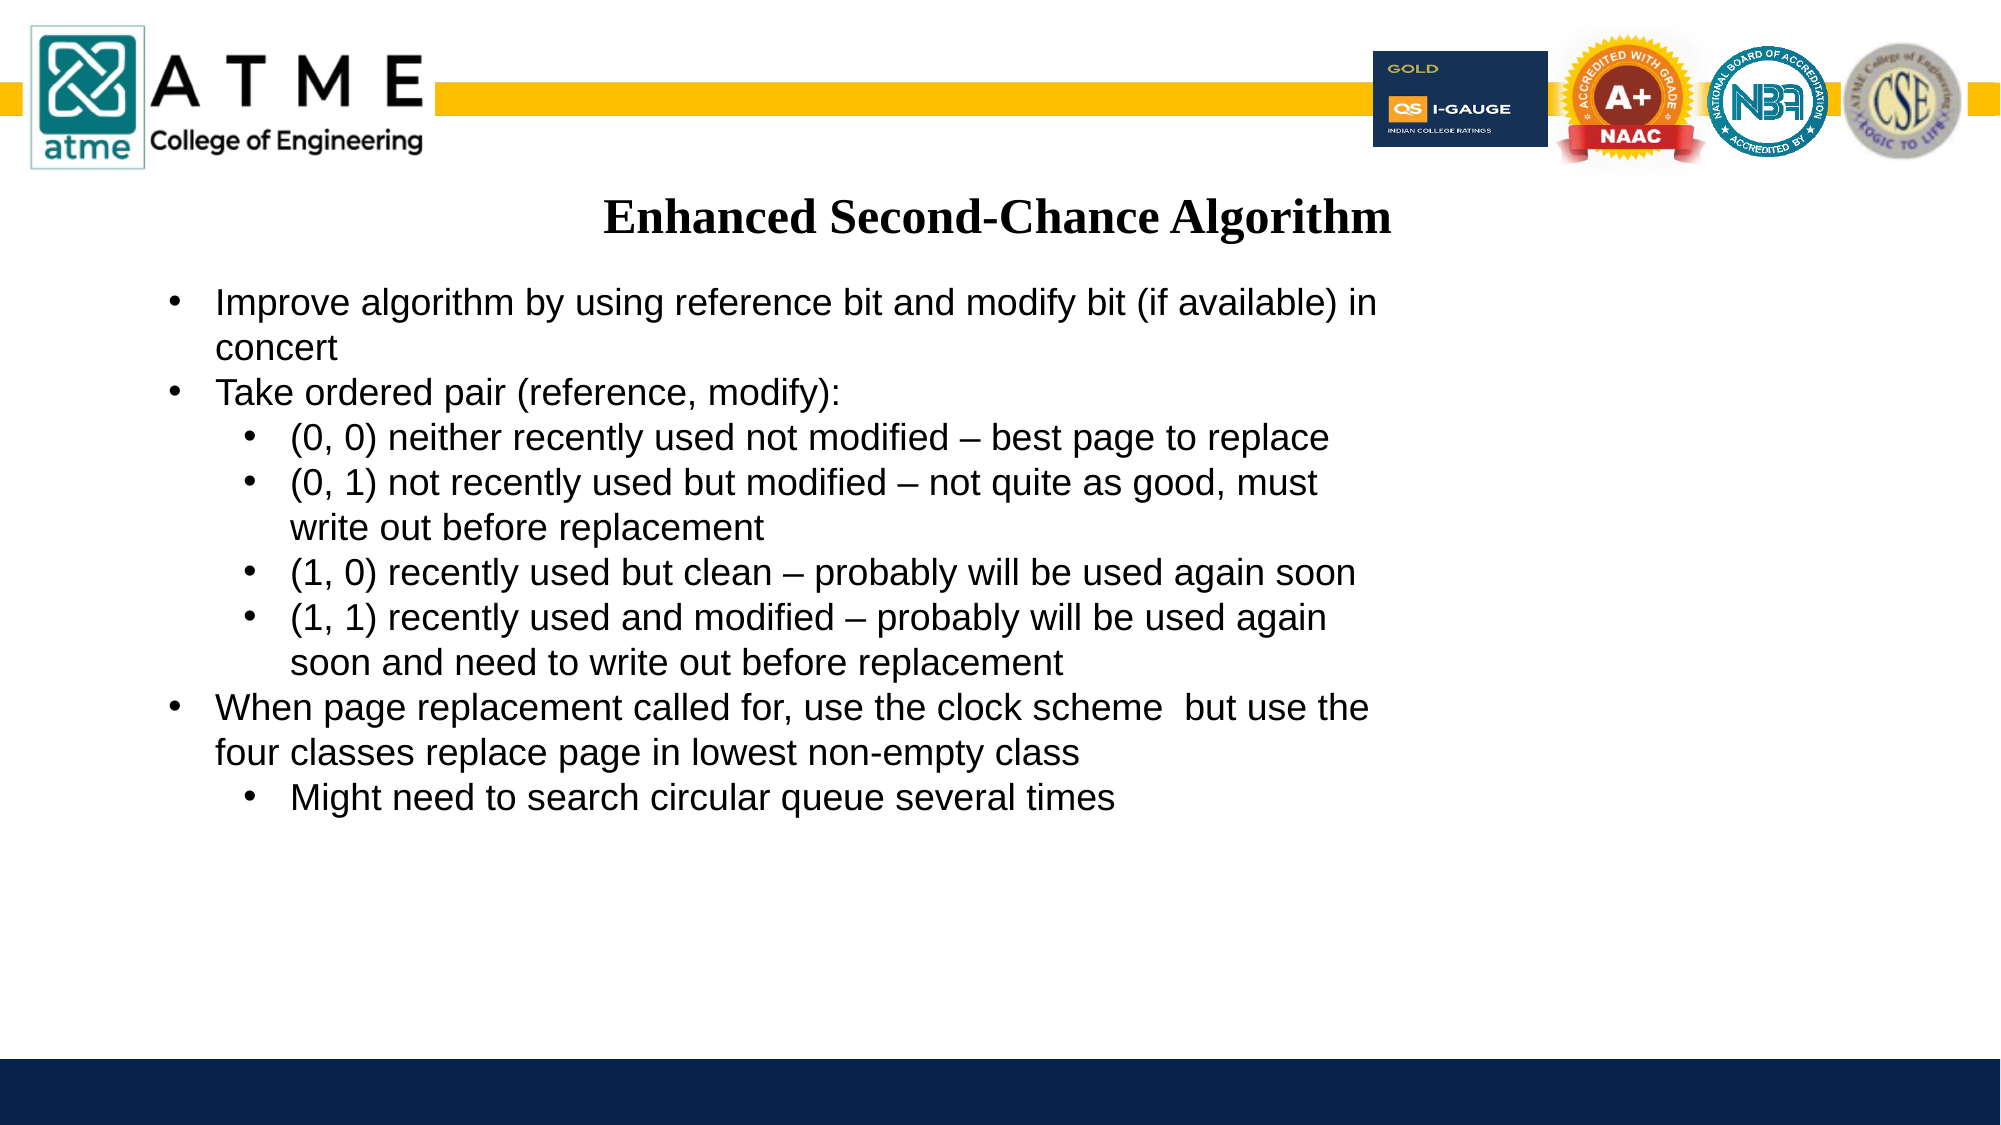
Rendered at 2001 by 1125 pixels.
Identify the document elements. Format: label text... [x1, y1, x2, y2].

picture [1373, 20, 1828, 176]
picture [0, 1059, 2001, 1125]
title Enhanced Second-Chance Algorithm [588, 176, 1864, 271]
picture [22, 15, 435, 178]
picture [1840, 26, 1968, 176]
list Improve algorithm by using reference bit and modify bit (if available) in concert Take ordered pair (reference, modify): (0, 0) neither recently used not modified – best page to replace (0, 1) not recently used but modified – not quite as good, must write out before replacement (1, 0) recently used but clean – probably will be used again soon (1, 1) recently used and modified – probably will be used again soon and need to write out before replacement When page replacement called for, use the clock scheme but use the four classes replace page in lowest non-empty class Might need to search circular queue several times [153, 270, 1402, 1086]
